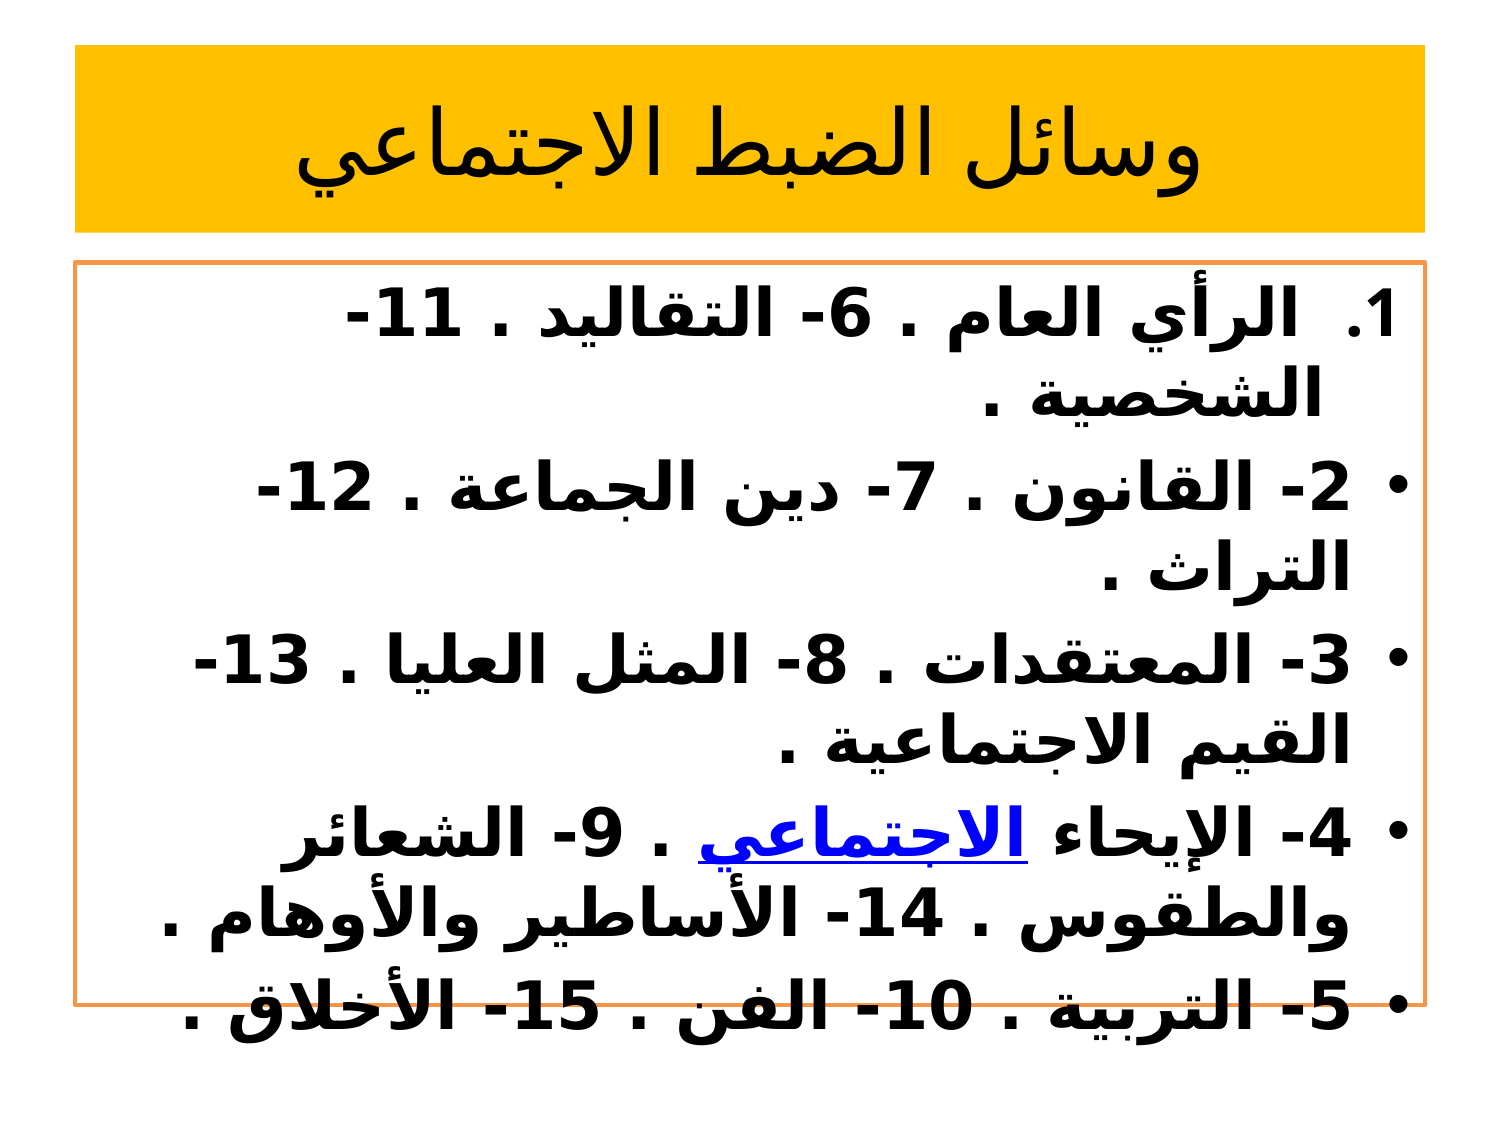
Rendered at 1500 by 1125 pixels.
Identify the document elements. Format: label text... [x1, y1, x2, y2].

list الرأي العام . 6- التقاليد . 11- الشخصية . 2- القانون . 7- دين الجماعة . 12- التراث . 3- المعتقدات . 8- المثل العليا . 13- القيم الاجتماعية . 4- الإيحاء الاجتماعي . 9- الشعائر والطقوس . 14- الأساطير والأوهام . 5- التربية . 10- الفن . 15- الأخلاق . [73, 260, 1427, 1007]
title وسائل الضبط الاجتماعي [75, 45, 1425, 233]
